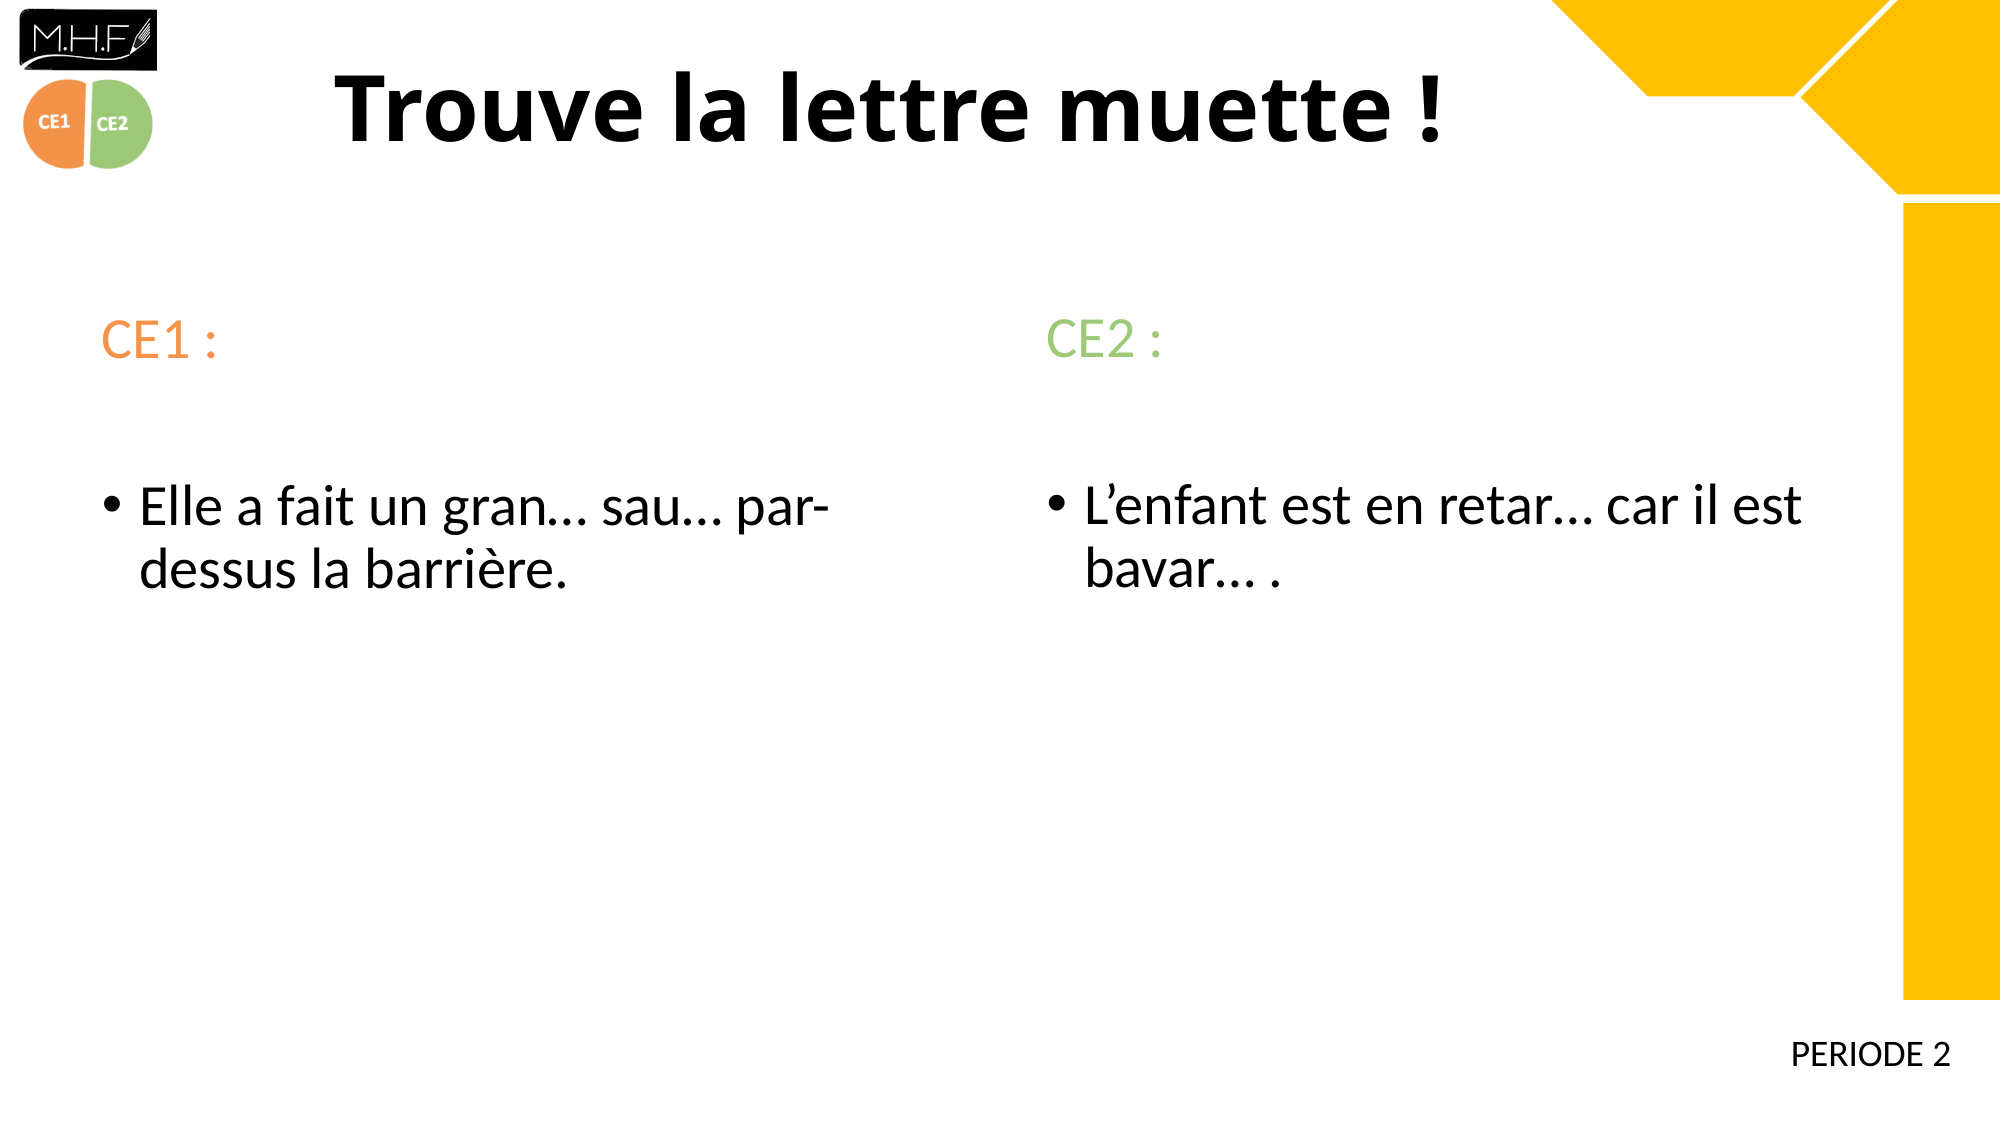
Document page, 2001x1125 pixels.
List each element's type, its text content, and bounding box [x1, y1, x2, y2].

text_box [1902, 202, 2000, 1001]
text_box CE2 : L’enfant est en retar… car il est bavar… . [1031, 299, 1853, 1014]
list CE1 : Elle a fait un gran… sau… par-dessus la barrière. [86, 300, 897, 1015]
text_box [1549, 0, 1892, 98]
text_box PERIODE 2 [1362, 1021, 1967, 1125]
title Trouve la lettre muette ! [318, 3, 1865, 221]
text_box [1799, 0, 2000, 196]
picture [1, 7, 177, 207]
